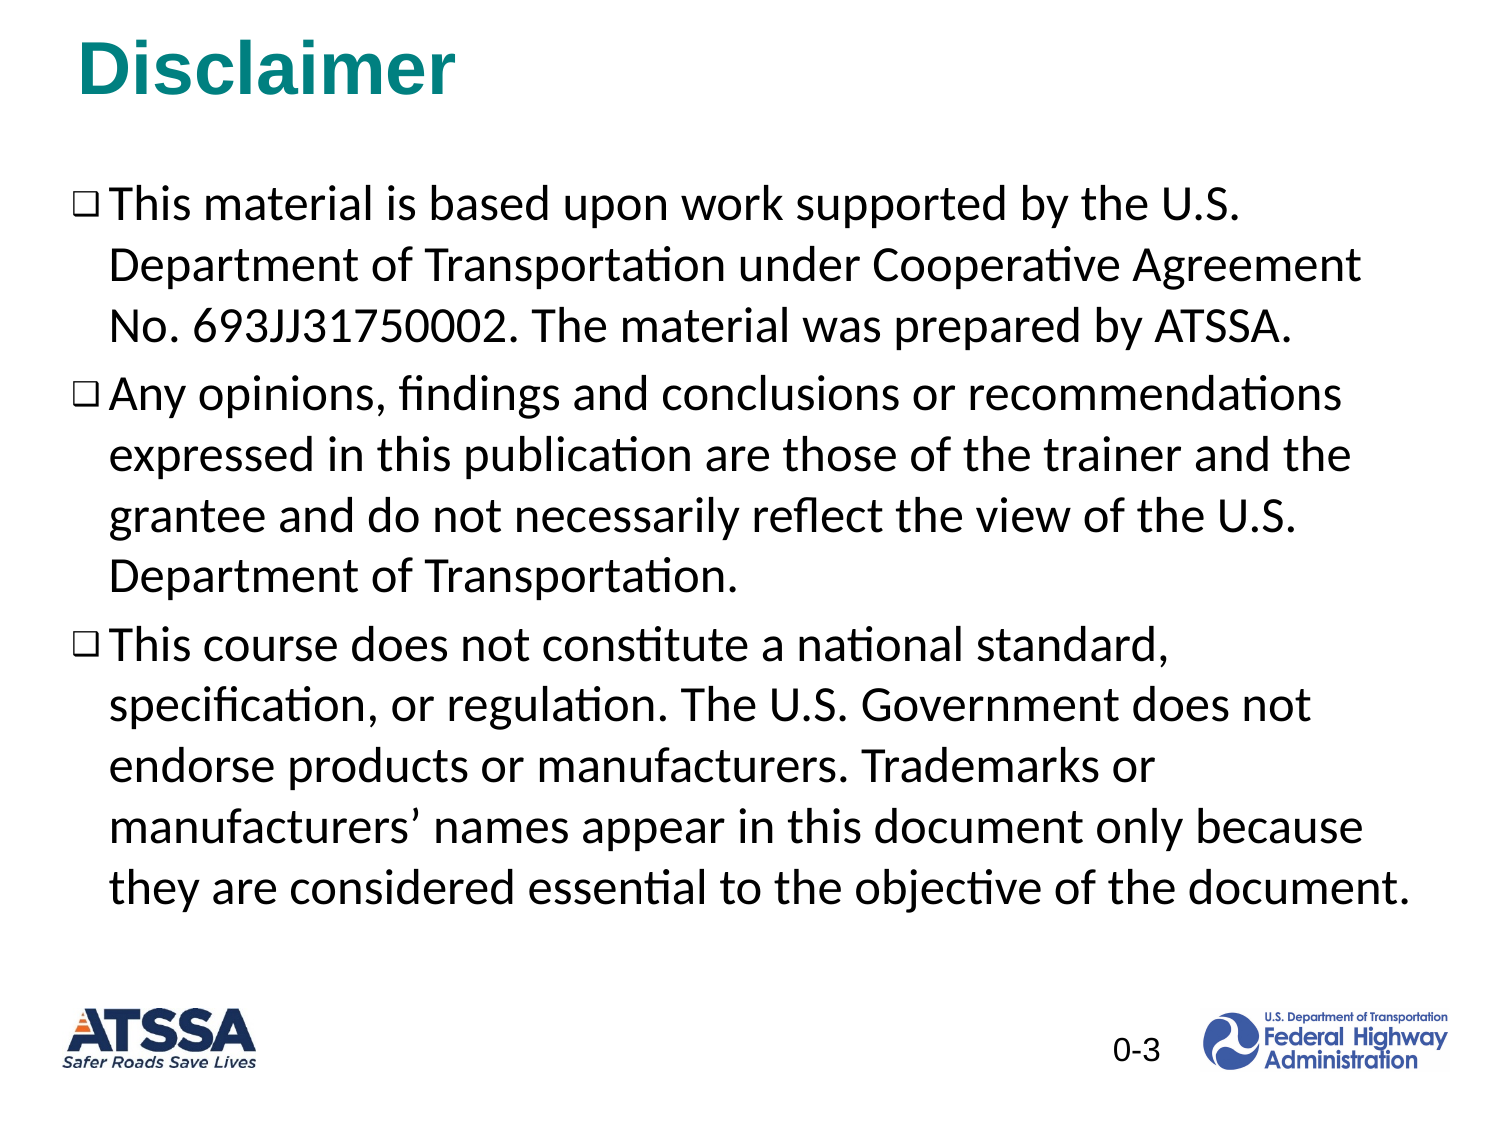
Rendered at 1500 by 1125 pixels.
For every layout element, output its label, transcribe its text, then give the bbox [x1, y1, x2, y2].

picture [1200, 1008, 1450, 1072]
picture [62, 1008, 256, 1068]
title Disclaimer [62, 0, 1500, 134]
text_box This material is based upon work supported by the U.S. Department of Transportation under Cooperative Agreement No. 693JJ31750002. The material was prepared by ATSSA. Any opinions, findings and conclusions or recommendations expressed in this publication are those of the trainer and the grantee and do not necessarily reflect the view of the U.S. Department of Transportation. This course does not constitute a national standard, specification, or regulation. The U.S. Government does not endorse products or manufacturers. Trademarks or manufacturers’ names appear in this document only because they are considered essential to the objective of the document. [56, 162, 1444, 981]
